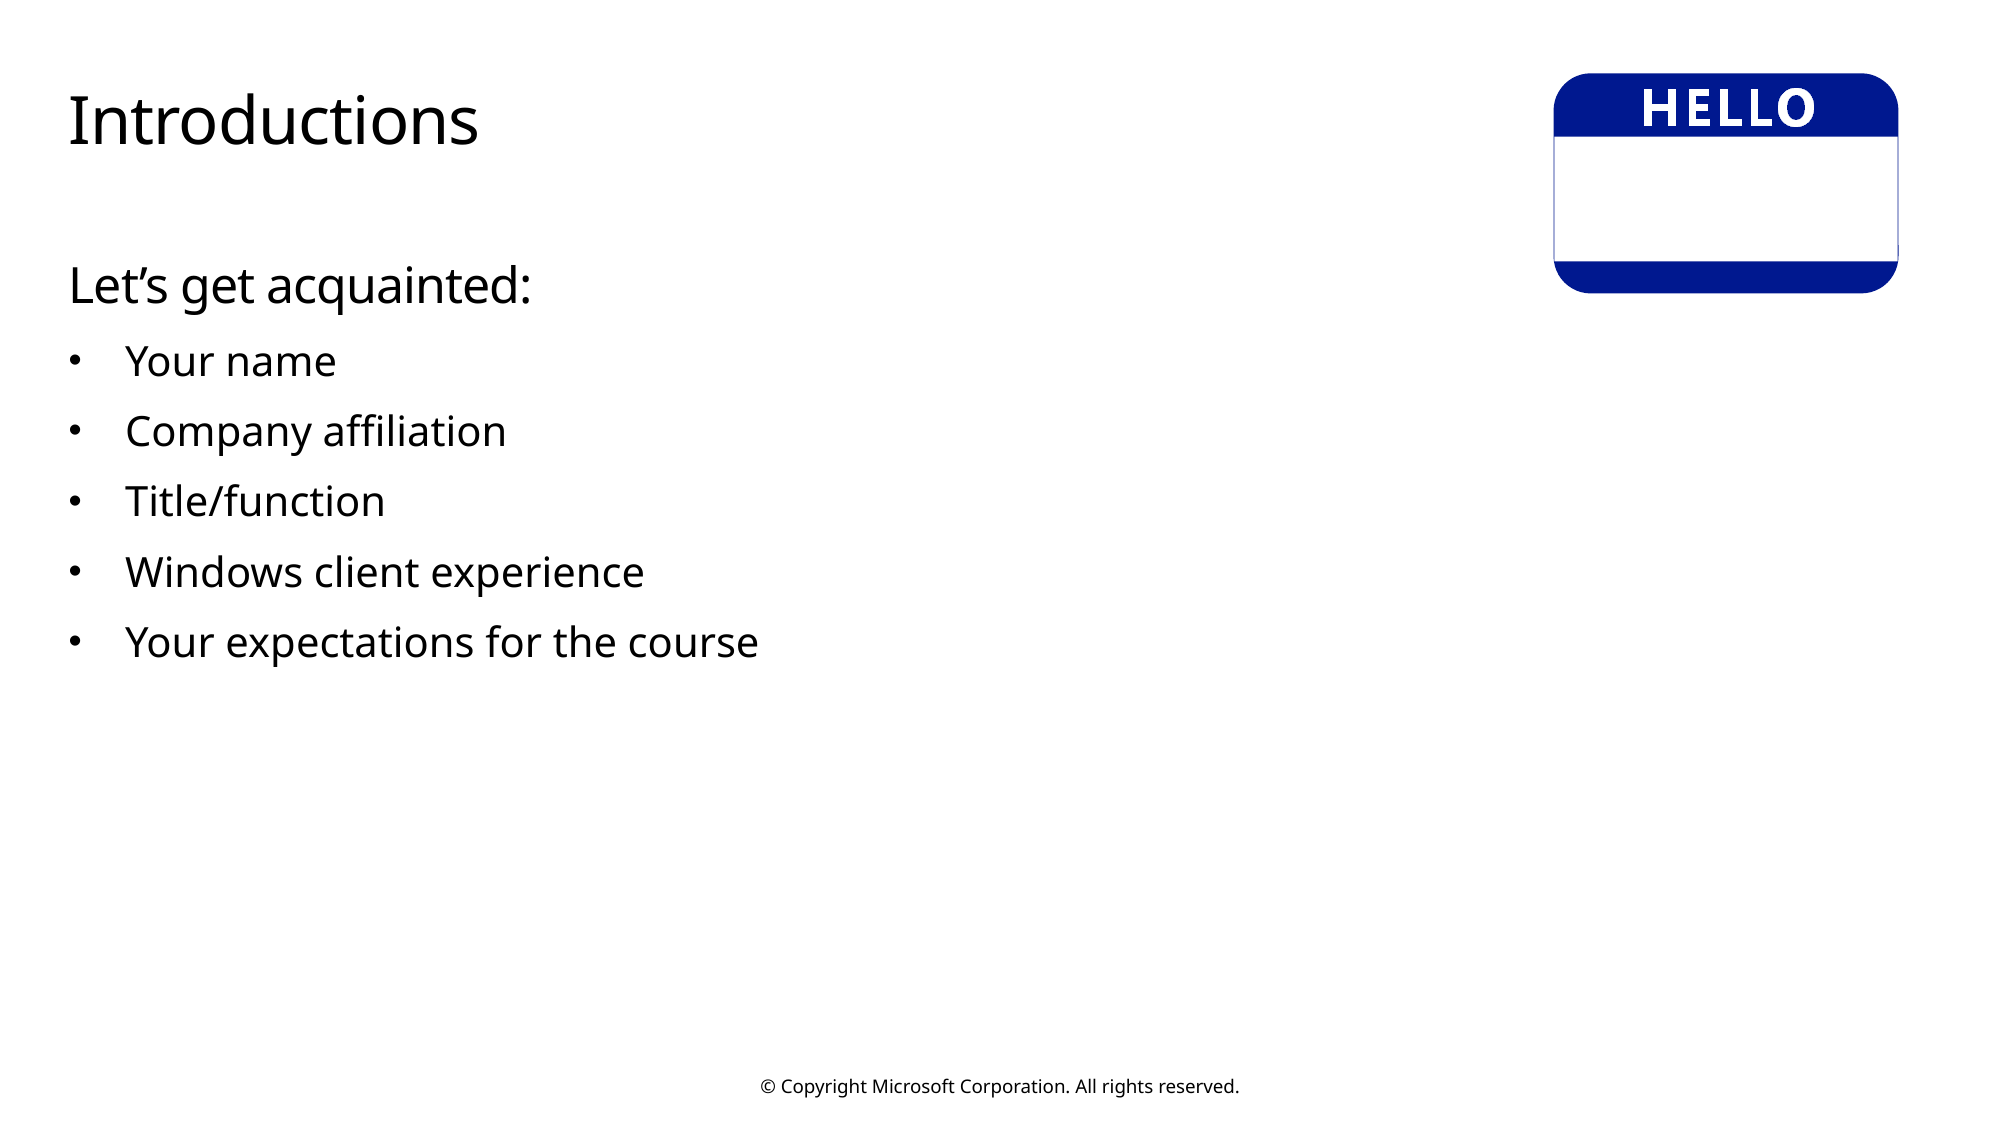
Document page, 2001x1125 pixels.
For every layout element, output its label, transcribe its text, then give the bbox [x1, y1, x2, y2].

title Introductions [68, 72, 1498, 184]
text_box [1554, 73, 1898, 293]
list Let’s get acquainted: Your name Company affiliation Title/function Windows client experience Your expectations for the course [68, 238, 1930, 688]
